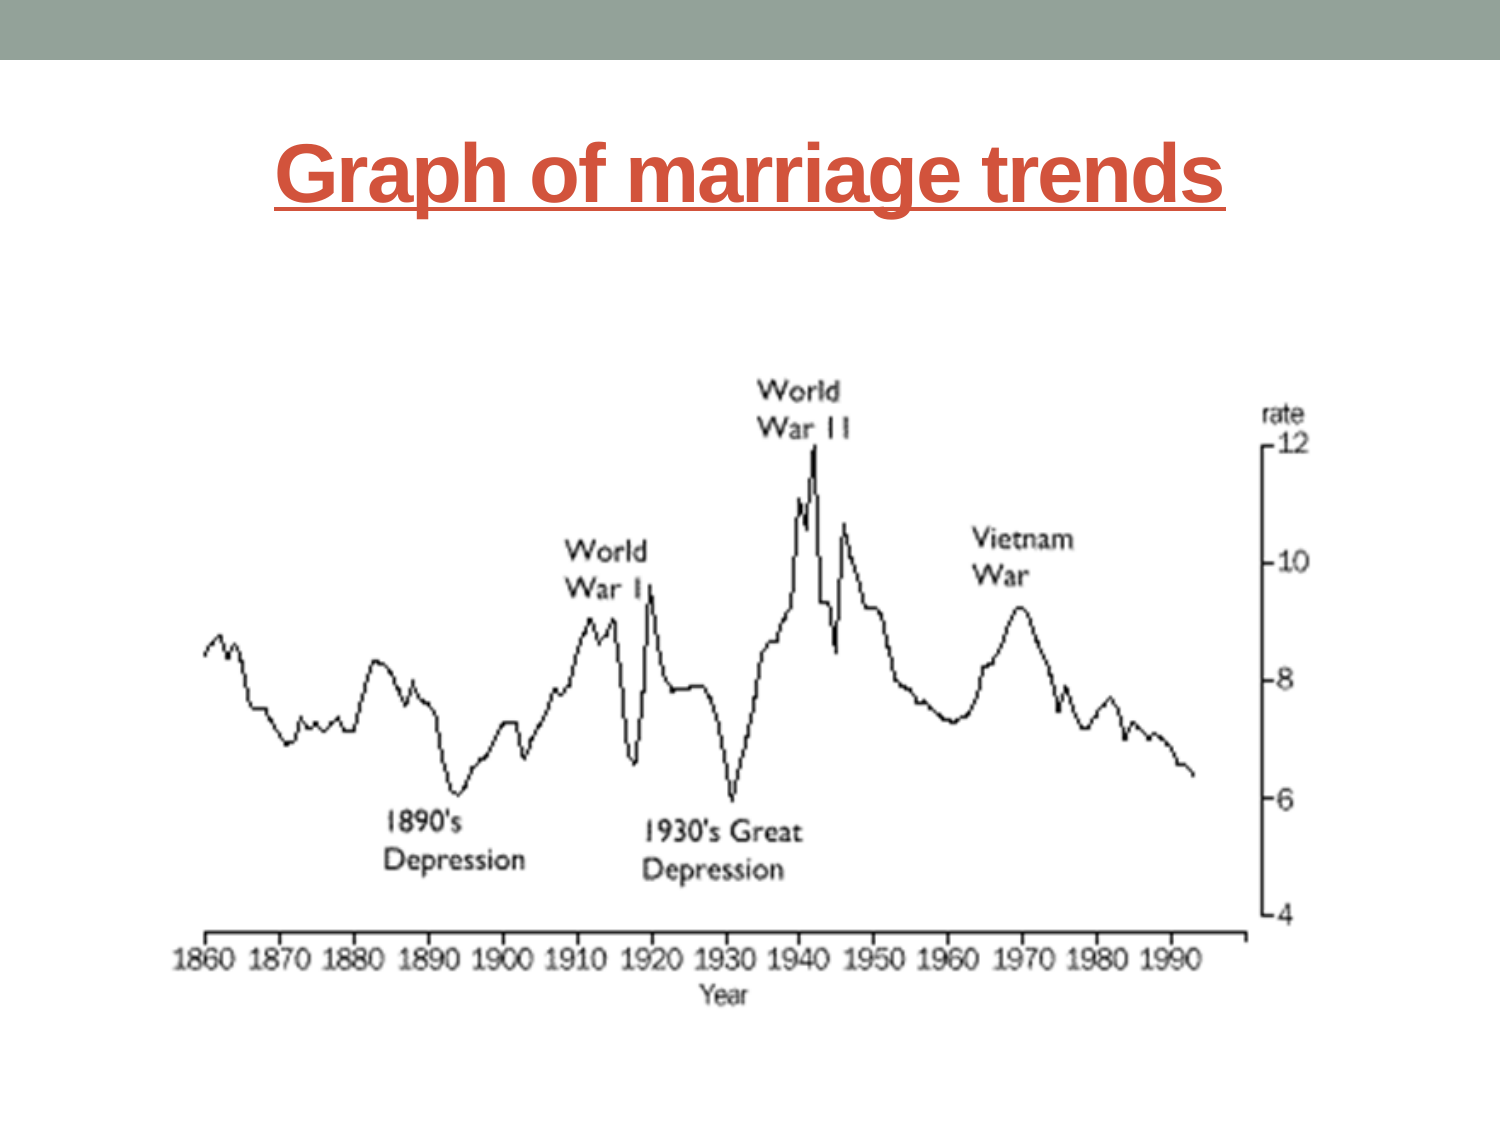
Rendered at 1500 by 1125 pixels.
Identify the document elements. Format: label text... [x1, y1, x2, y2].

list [159, 361, 1318, 1018]
title Graph of marriage trends [75, 87, 1425, 250]
